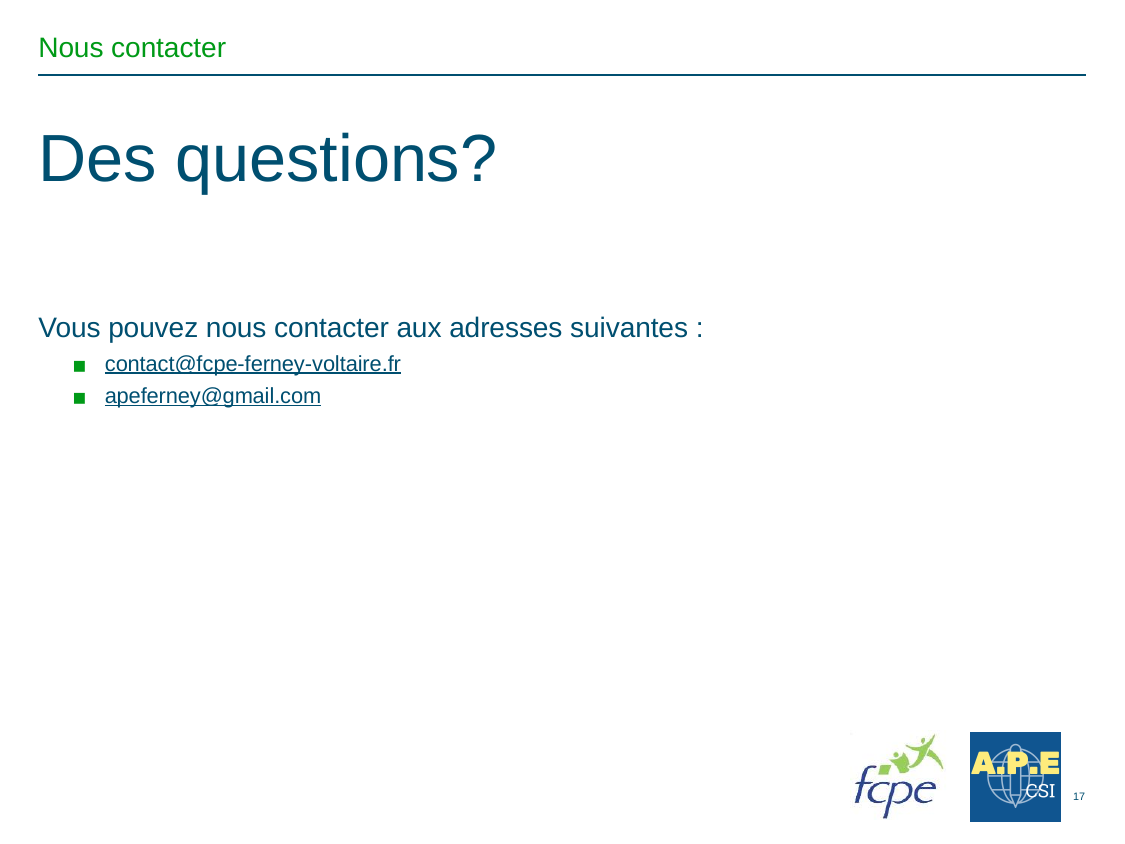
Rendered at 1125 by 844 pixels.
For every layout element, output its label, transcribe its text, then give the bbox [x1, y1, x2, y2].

list Nous contacter [38, 28, 993, 104]
picture [970, 778, 1061, 822]
picture [850, 778, 947, 820]
list Des questions? Vous pouvez nous contacter aux adresses suivantes : contact@fcpe-ferney-voltaire.fr apeferney@gmail.com [38, 114, 1086, 778]
slide_number 17 [1060, 791, 1086, 813]
